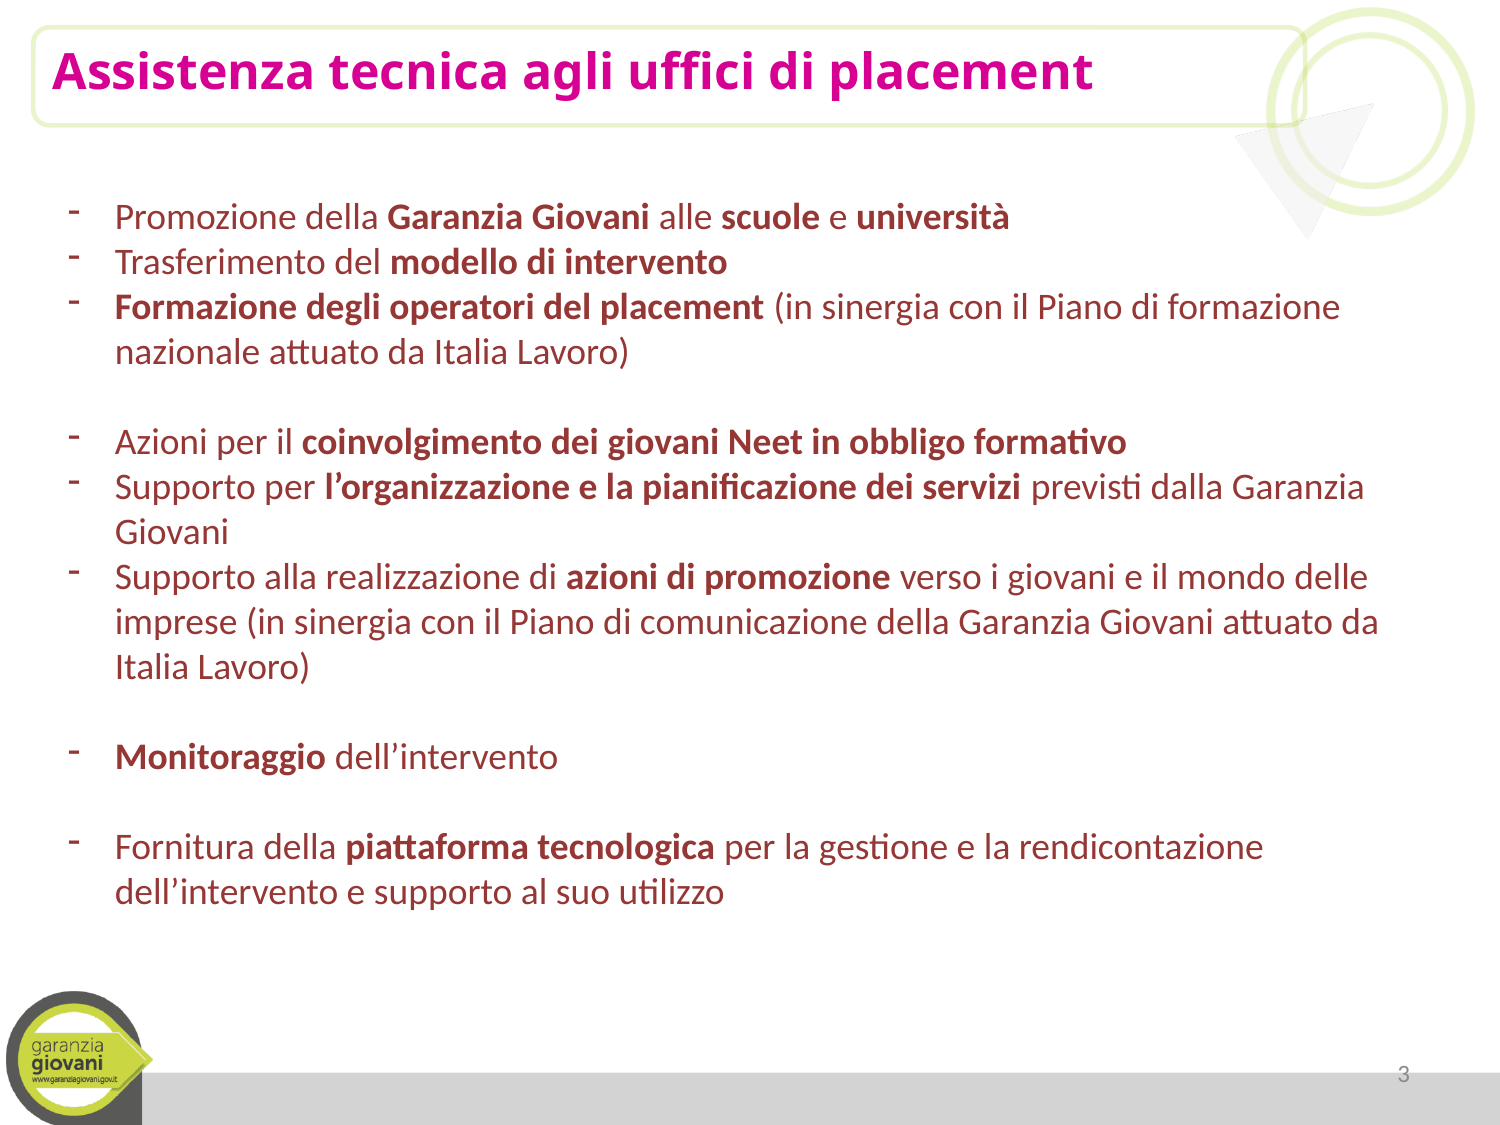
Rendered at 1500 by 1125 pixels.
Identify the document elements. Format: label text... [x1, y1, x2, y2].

text_box Promozione della Garanzia Giovani alle scuole e università Trasferimento del modello di intervento Formazione degli operatori del placement (in sinergia con il Piano di formazione nazionale attuato da Italia Lavoro) Azioni per il coinvolgimento dei giovani Neet in obbligo formativo Supporto per l’organizzazione e la pianificazione dei servizi previsti dalla Garanzia Giovani Supporto alla realizzazione di azioni di promozione verso i giovani e il mondo delle imprese (in sinergia con il Piano di comunicazione della Garanzia Giovani attuato da Italia Lavoro) Monitoraggio dell’intervento Fornitura della piattaforma tecnologica per la gestione e la rendicontazione dell’intervento e supporto al suo utilizzo [53, 184, 1454, 1035]
text_box Assistenza tecnica agli uffici di placement [33, 27, 1306, 126]
slide_number 3 [1074, 1042, 1425, 1103]
picture [1234, 7, 1475, 240]
picture [0, 987, 1500, 1125]
